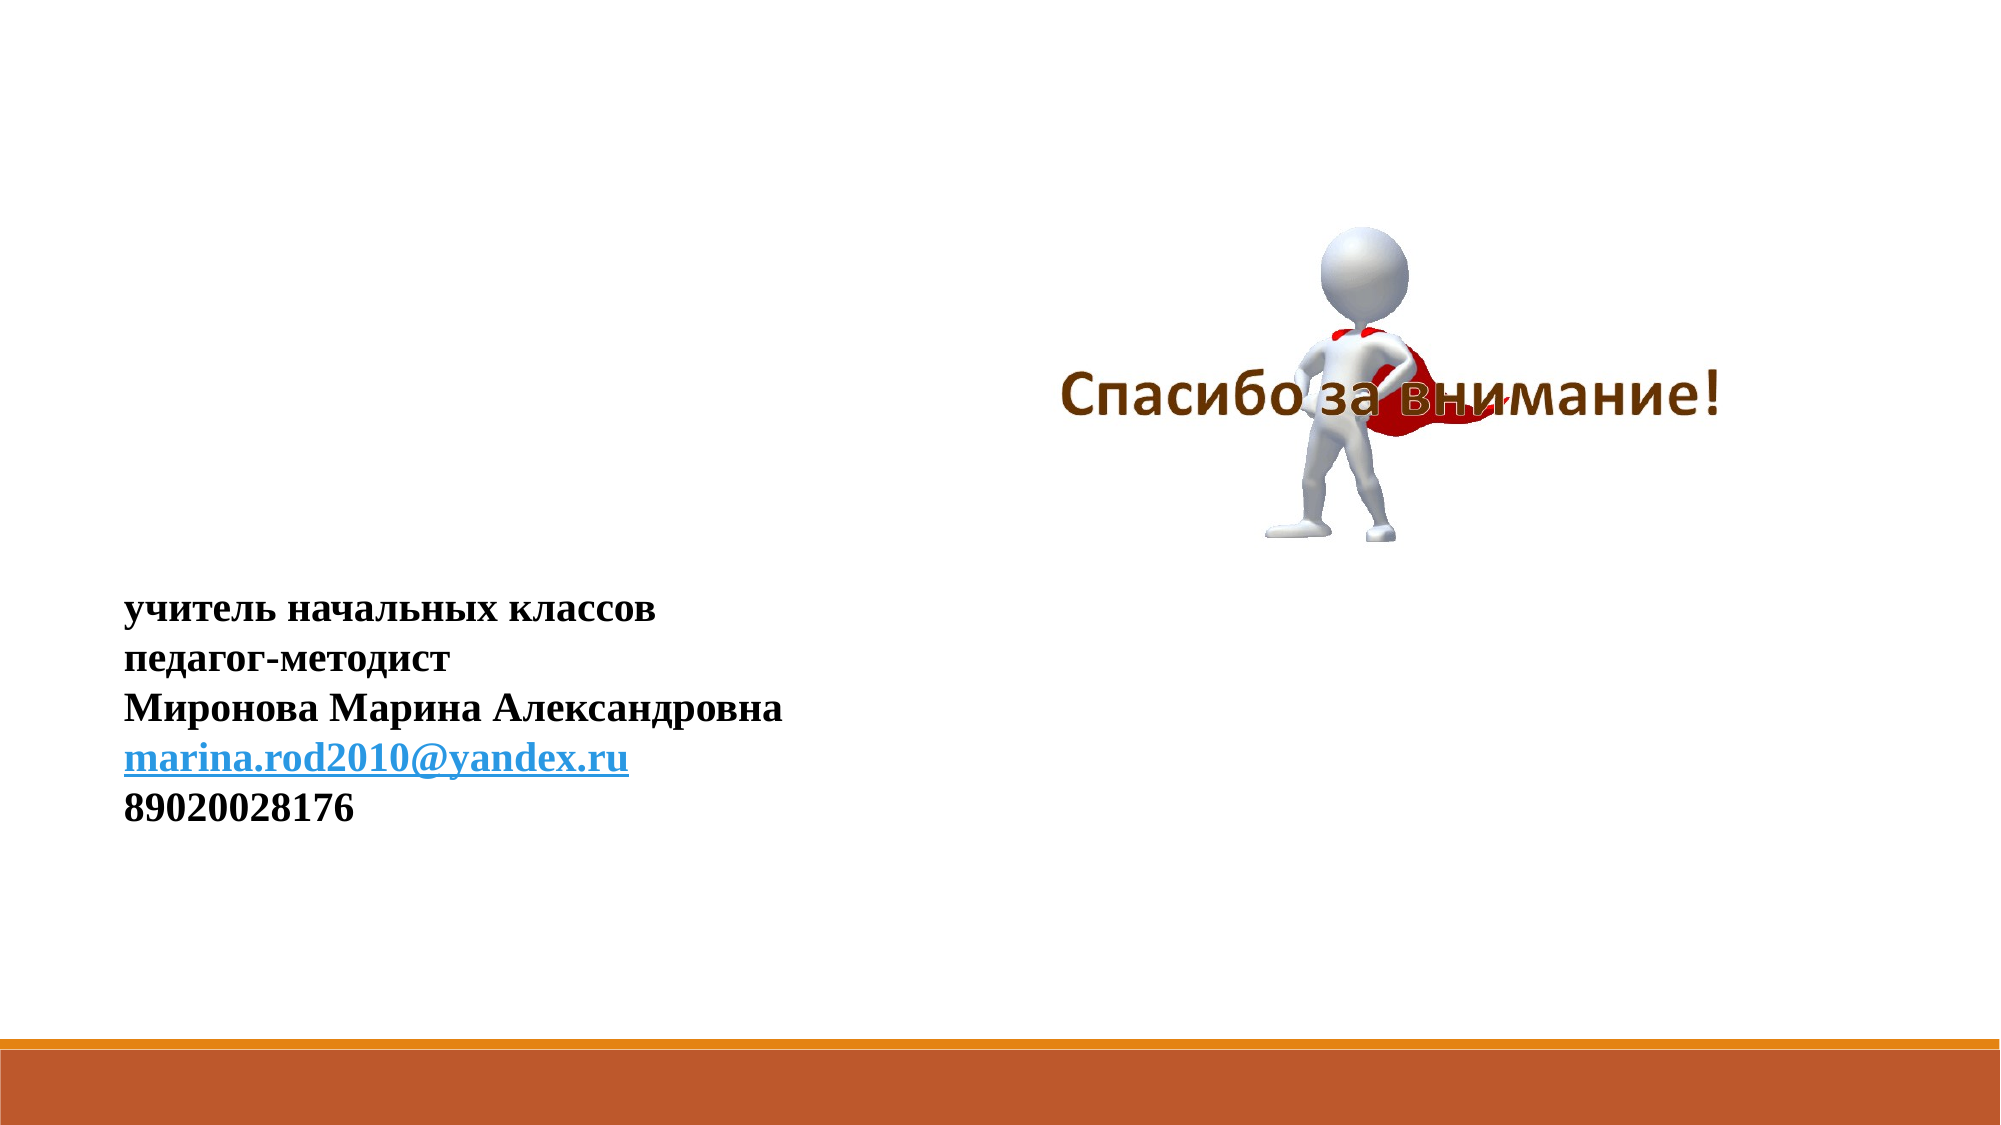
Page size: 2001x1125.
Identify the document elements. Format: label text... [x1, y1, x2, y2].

picture [844, 111, 1936, 726]
text_box учитель начальных классов педагог-методист Миронова Марина Александровна marina.rod2010@yandex.ru 89020028176 [109, 572, 1167, 838]
